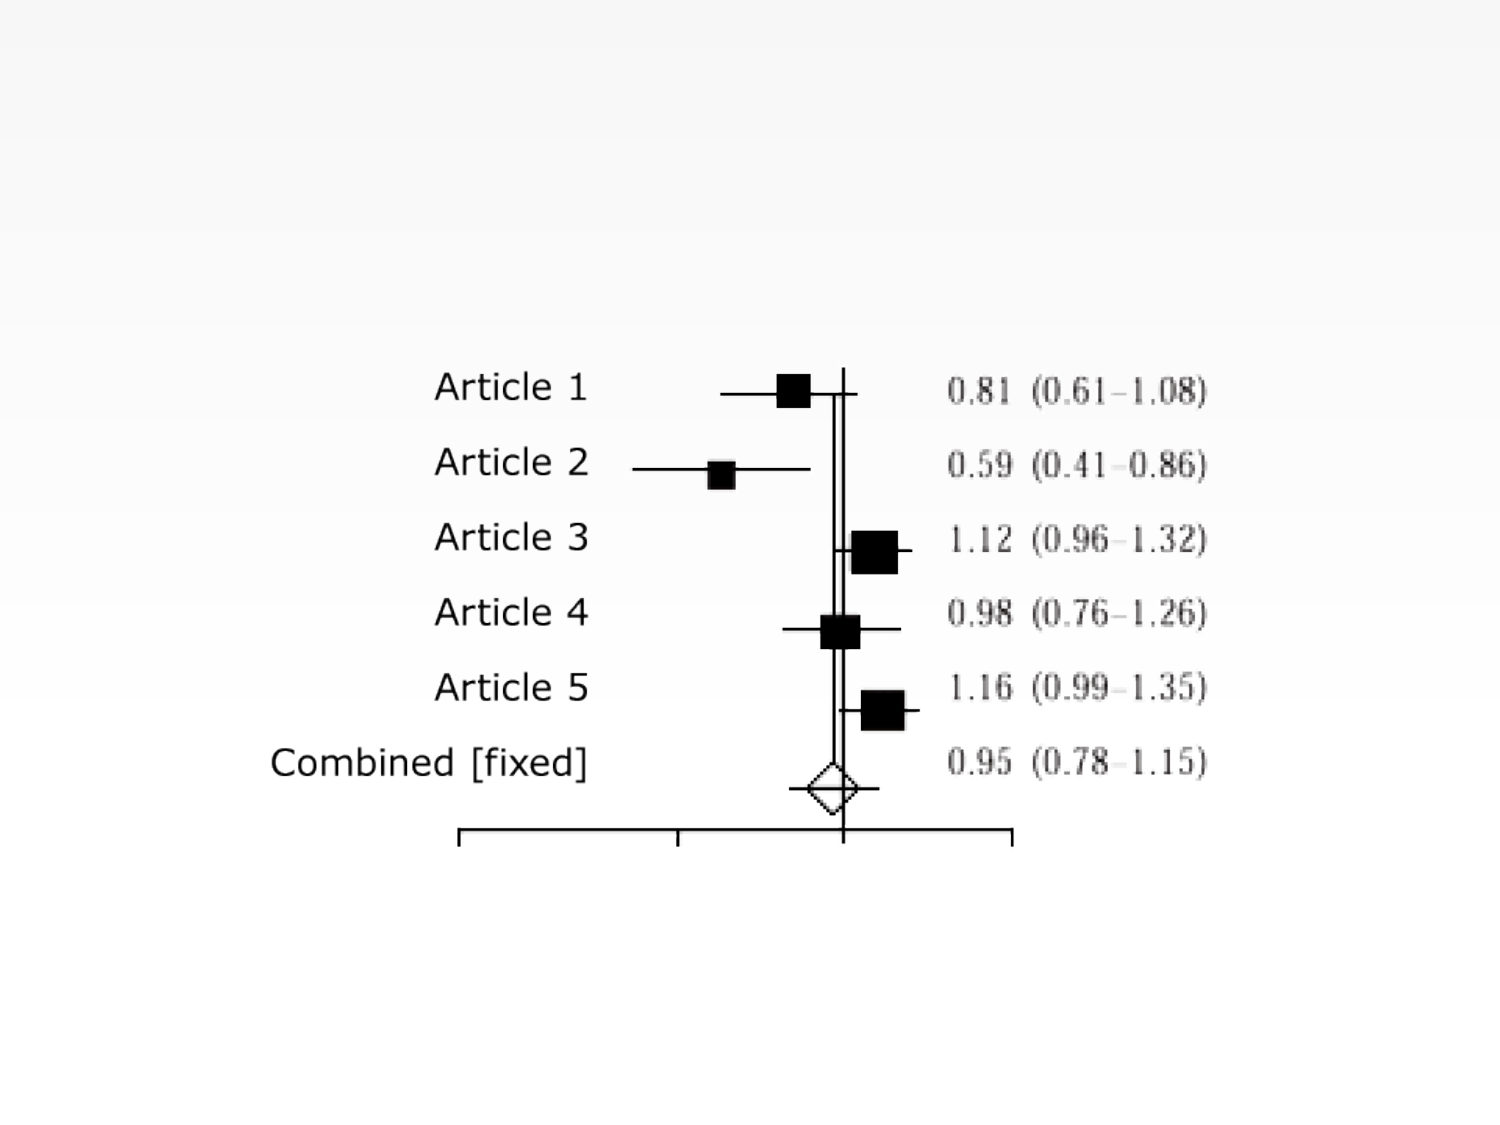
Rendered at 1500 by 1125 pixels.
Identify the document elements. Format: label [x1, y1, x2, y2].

list [216, 349, 1284, 919]
